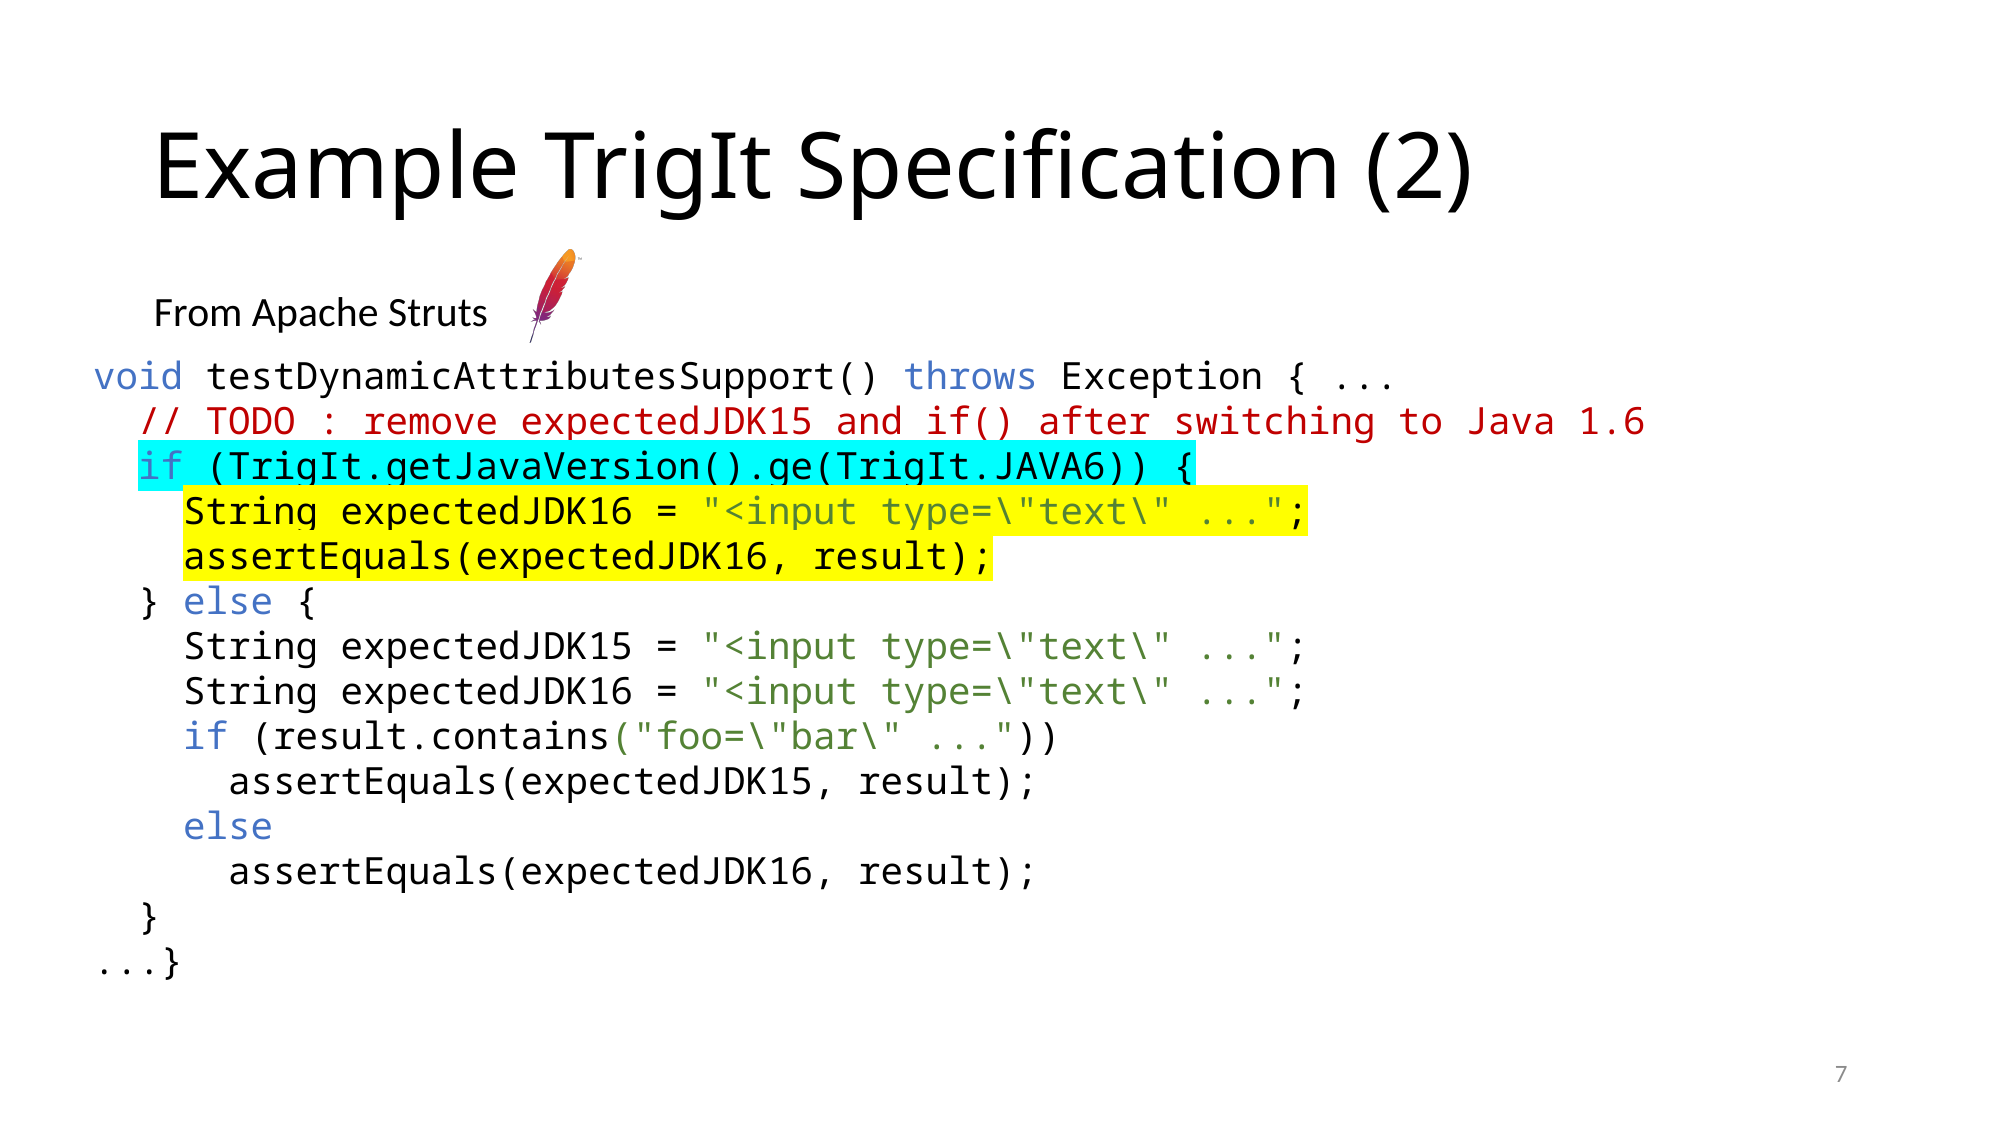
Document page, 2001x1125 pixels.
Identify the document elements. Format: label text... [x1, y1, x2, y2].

title Example TrigIt Specification (2) [137, 59, 1863, 278]
text_box void testDynamicAttributesSupport() throws Exception { ... // TODO : remove expectedJDK15 and if() after switching to Java 1.6 if (TrigIt.getJavaVersion().ge(TrigIt.JAVA6)) { String expectedJDK16 = "<input type=\"text\" ..."; assertEquals(expectedJDK16, result); } else { String expectedJDK15 = "<input type=\"text\" ..."; String expectedJDK16 = "<input type=\"text\" ..."; if (result.contains("foo=\"bar\" ...")) assertEquals(expectedJDK15, result); else assertEquals(expectedJDK16, result); } ...} [78, 345, 1661, 990]
text_box From Apache Struts [139, 277, 504, 343]
picture [505, 249, 597, 343]
slide_number 7 [1412, 1042, 1863, 1103]
